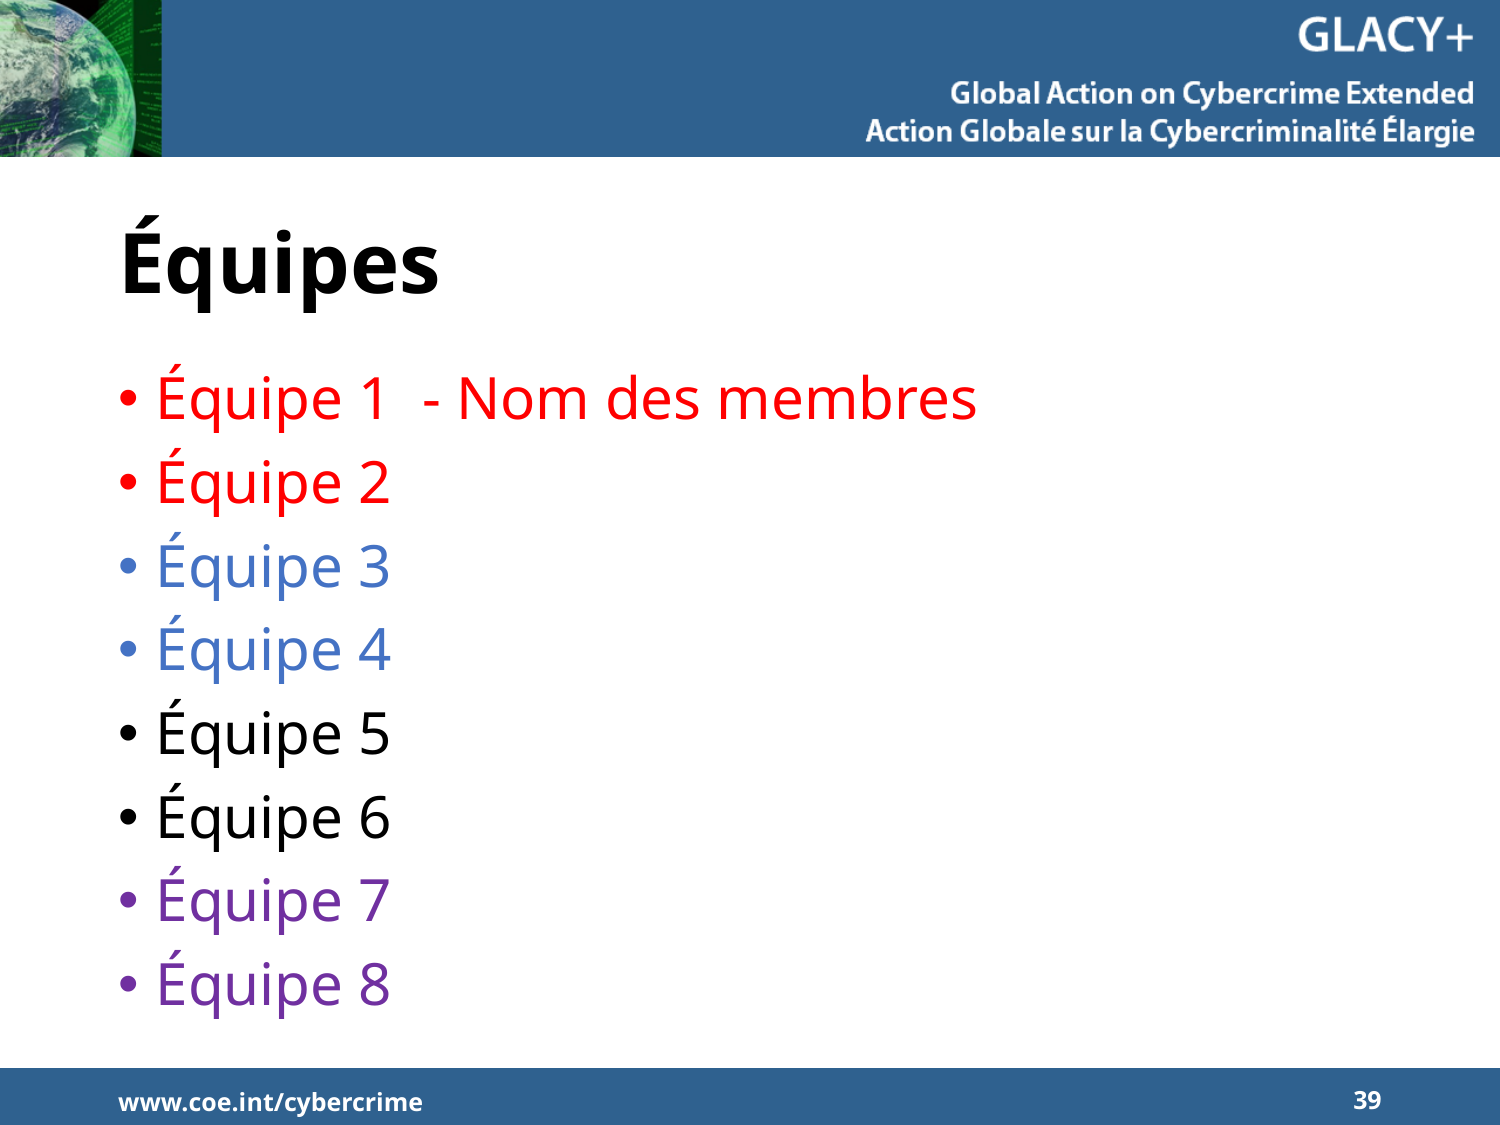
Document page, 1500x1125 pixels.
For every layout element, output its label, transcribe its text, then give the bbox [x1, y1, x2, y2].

list Équipe 1 - Nom des membres Équipe 2 Équipe 3 Équipe 4 Équipe 5 Équipe 6 Équipe 7 Équipe 8 [103, 362, 1397, 1086]
title Équipes [103, 171, 1397, 362]
slide_number www.coe.int/cybercrime [103, 1071, 491, 1125]
slide_number 39 [1059, 1071, 1397, 1125]
picture [0, 0, 1500, 157]
